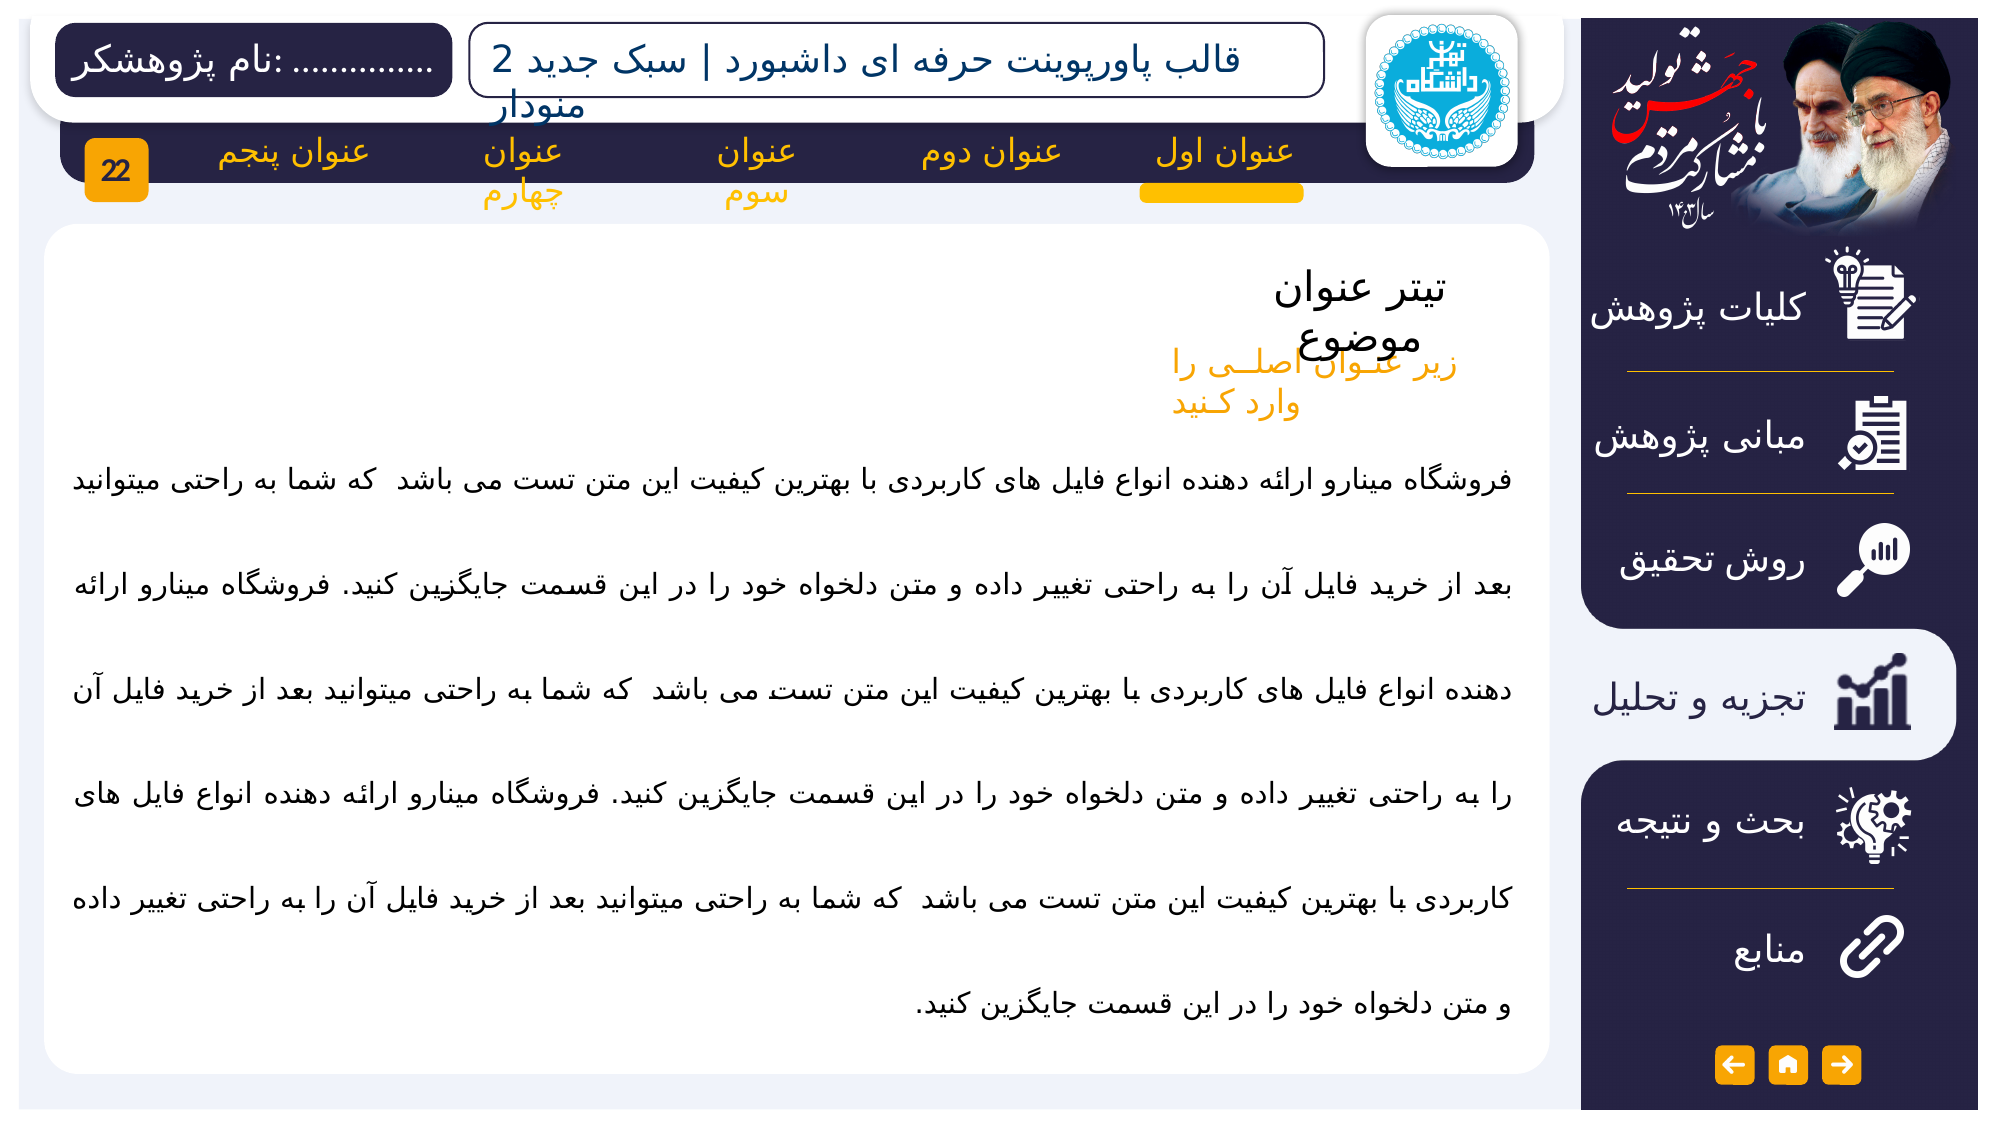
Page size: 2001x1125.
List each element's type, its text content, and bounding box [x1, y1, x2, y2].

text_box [1715, 1045, 1862, 1085]
picture [1373, 22, 1511, 160]
text_box مبانی پژوهش [1551, 403, 1821, 464]
text_box تجزیه و تحلیل [1551, 665, 1822, 725]
text_box [1138, 181, 1305, 204]
text_box زیر عنـوان اصلــی را وارد کـنید [1156, 332, 1522, 382]
text_box عنوان چهارم [423, 122, 624, 217]
text_box عنوان پنجم [193, 122, 395, 177]
picture [1581, 5, 1978, 1110]
text_box روش تحقیق [1602, 527, 1821, 587]
text_box قالب پاورپوینت حرفه ای داشبورد | سبک جدید 2 منودار [475, 27, 1335, 132]
text_box [1364, 13, 1519, 168]
text_box کلیات پژوهش [1551, 275, 1822, 336]
text_box بحث و نتیجه [1594, 788, 1822, 849]
text_box عنوان دوم [899, 122, 1085, 177]
text_box فروشگاه مینارو ارائه دهنده انواع فایل های کاربردی با بهترین کیفیت این متن تست می باشد که شما به راحتی میتوانید بعد از خرید فایل آن را به راحتی تغییر داده و متن دلخواه خود را در این قسمت جایگزین کنید. فروشگاه مینارو ارائه دهنده انواع فایل های کاربردی با بهترین کیفیت این متن تست می باشد که شما به راحتی میتوانید بعد از خرید فایل آن را به راحتی تغییر داده و متن دلخواه خود را در این قسمت جایگزین کنید. فروشگاه مینارو ارائه دهنده انواع فایل های کاربردی با بهترین کیفیت این متن تست می باشد که شما به راحتی میتوانید بعد از خرید فایل آن را به راحتی تغییر داده و متن دلخواه خود را در این قسمت جایگزین کنید. [57, 382, 1528, 1027]
text_box تیتر عنوان موضوع [1198, 252, 1522, 367]
text_box [43, 222, 1551, 1076]
text_box عنوان اول [1132, 122, 1318, 177]
text_box 22 [81, 140, 151, 196]
text_box نام پژوهشکر: ............... [57, 27, 454, 87]
text_box منابع [1674, 917, 1821, 977]
text_box عنوان سوم [664, 122, 850, 217]
